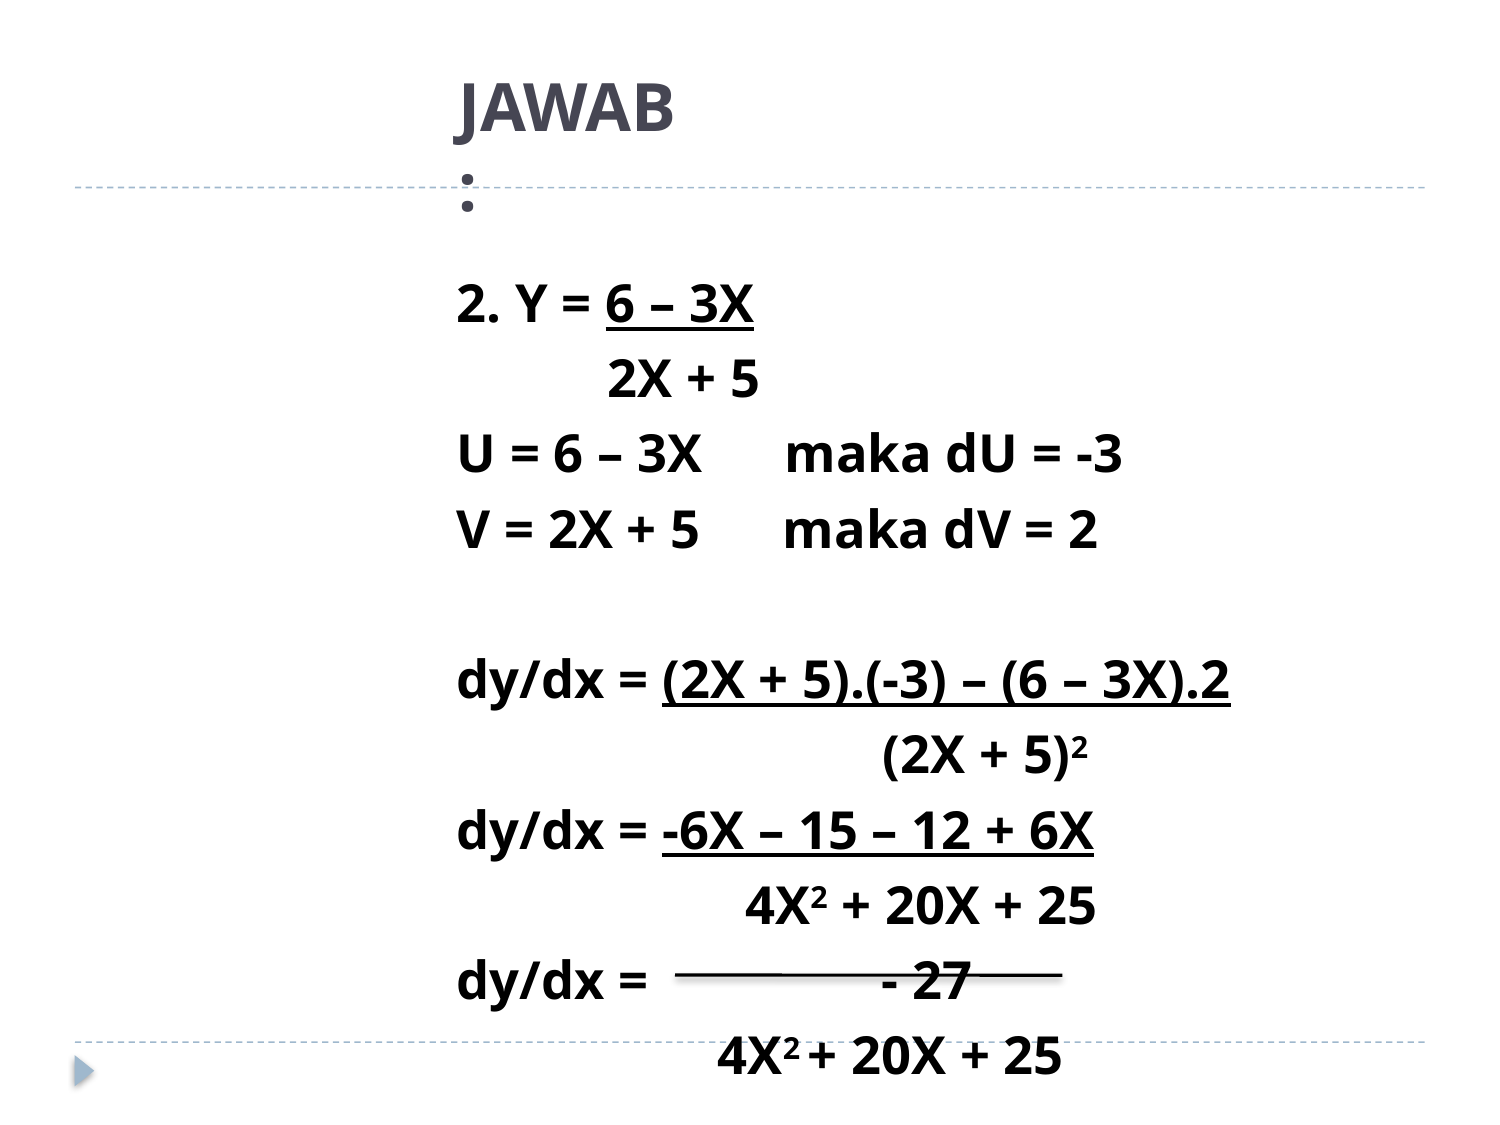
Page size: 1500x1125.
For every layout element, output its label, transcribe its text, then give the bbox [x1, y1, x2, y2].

list 2. Y = 6 – 3X 2X + 5 U = 6 – 3X maka dU = -3 V = 2X + 5 maka dV = 2 dy/dx = (2X + 5).(-3) – (6 – 3X).2 (2X + 5)2 dy/dx = -6X – 15 – 12 + 6X 4X2 + 20X + 25 dy/dx = - 27 4X2 + 20X + 25 [441, 262, 1480, 1100]
title JAWAB : [443, 99, 738, 233]
